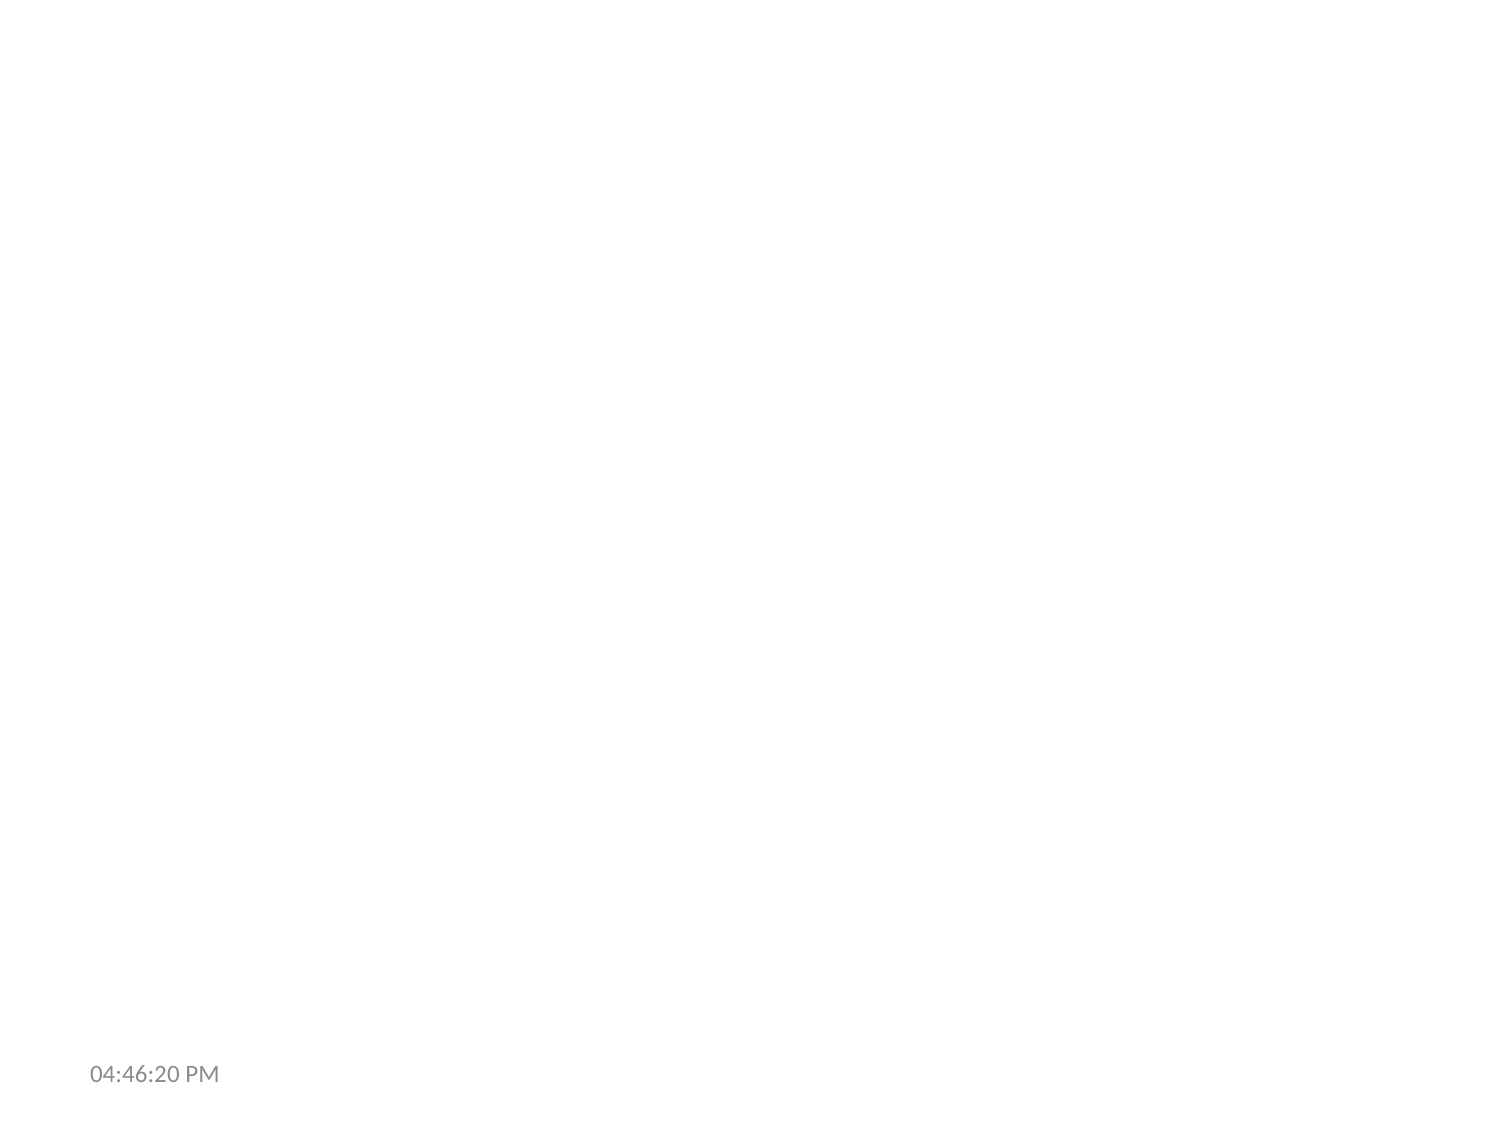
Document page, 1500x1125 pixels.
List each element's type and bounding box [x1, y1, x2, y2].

slide_number [75, 1042, 425, 1103]
